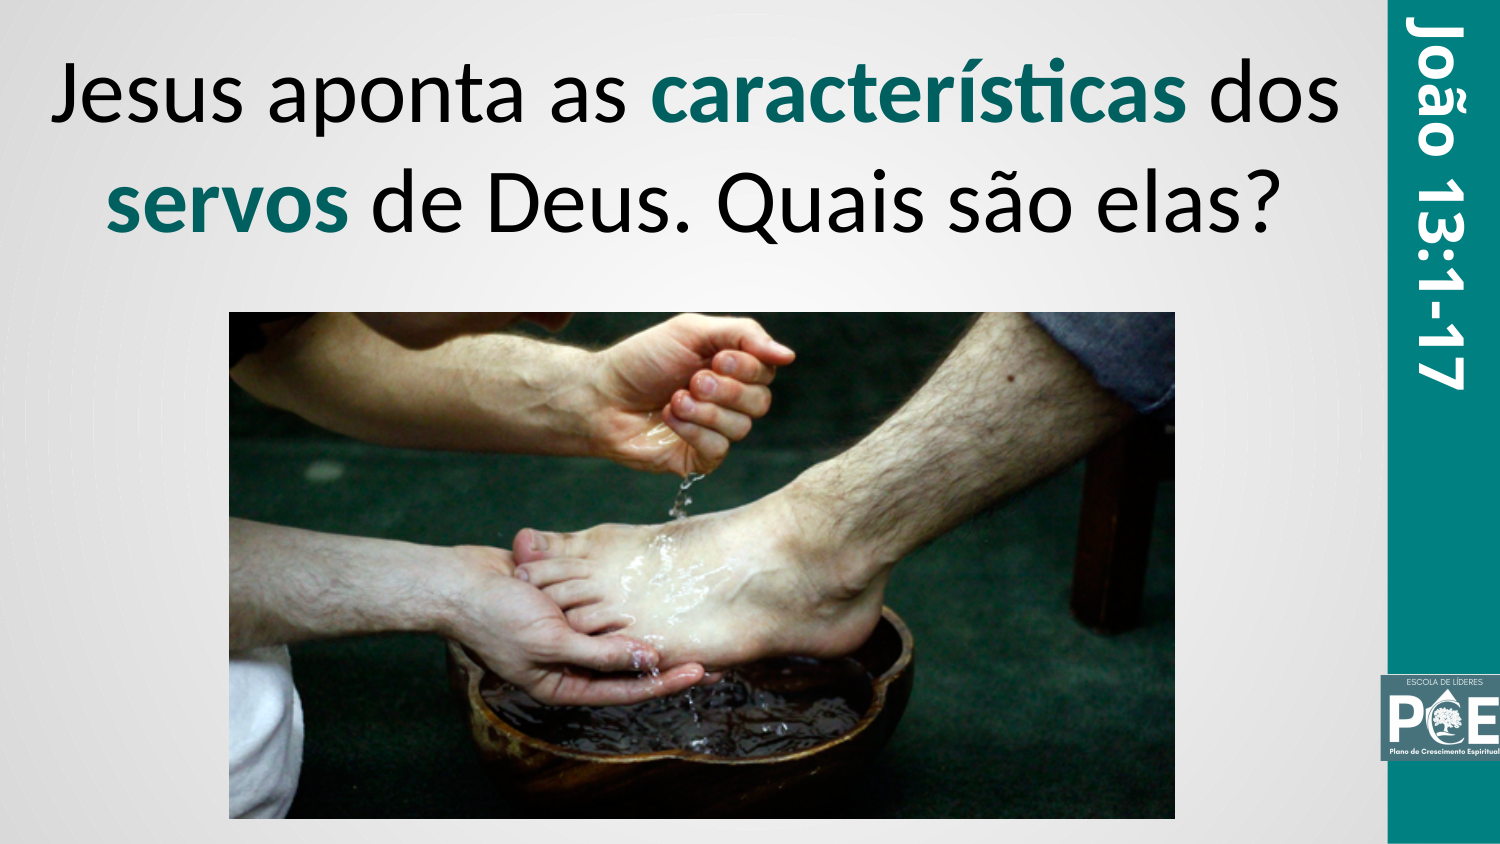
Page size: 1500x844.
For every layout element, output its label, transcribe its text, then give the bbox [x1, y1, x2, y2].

picture [229, 312, 1175, 820]
text_box Jesus aponta as características dos servos de Deus. Quais são elas? [34, 23, 1359, 258]
text_box João 13:1-17 [1399, 15, 1490, 743]
picture [1380, 674, 1500, 761]
